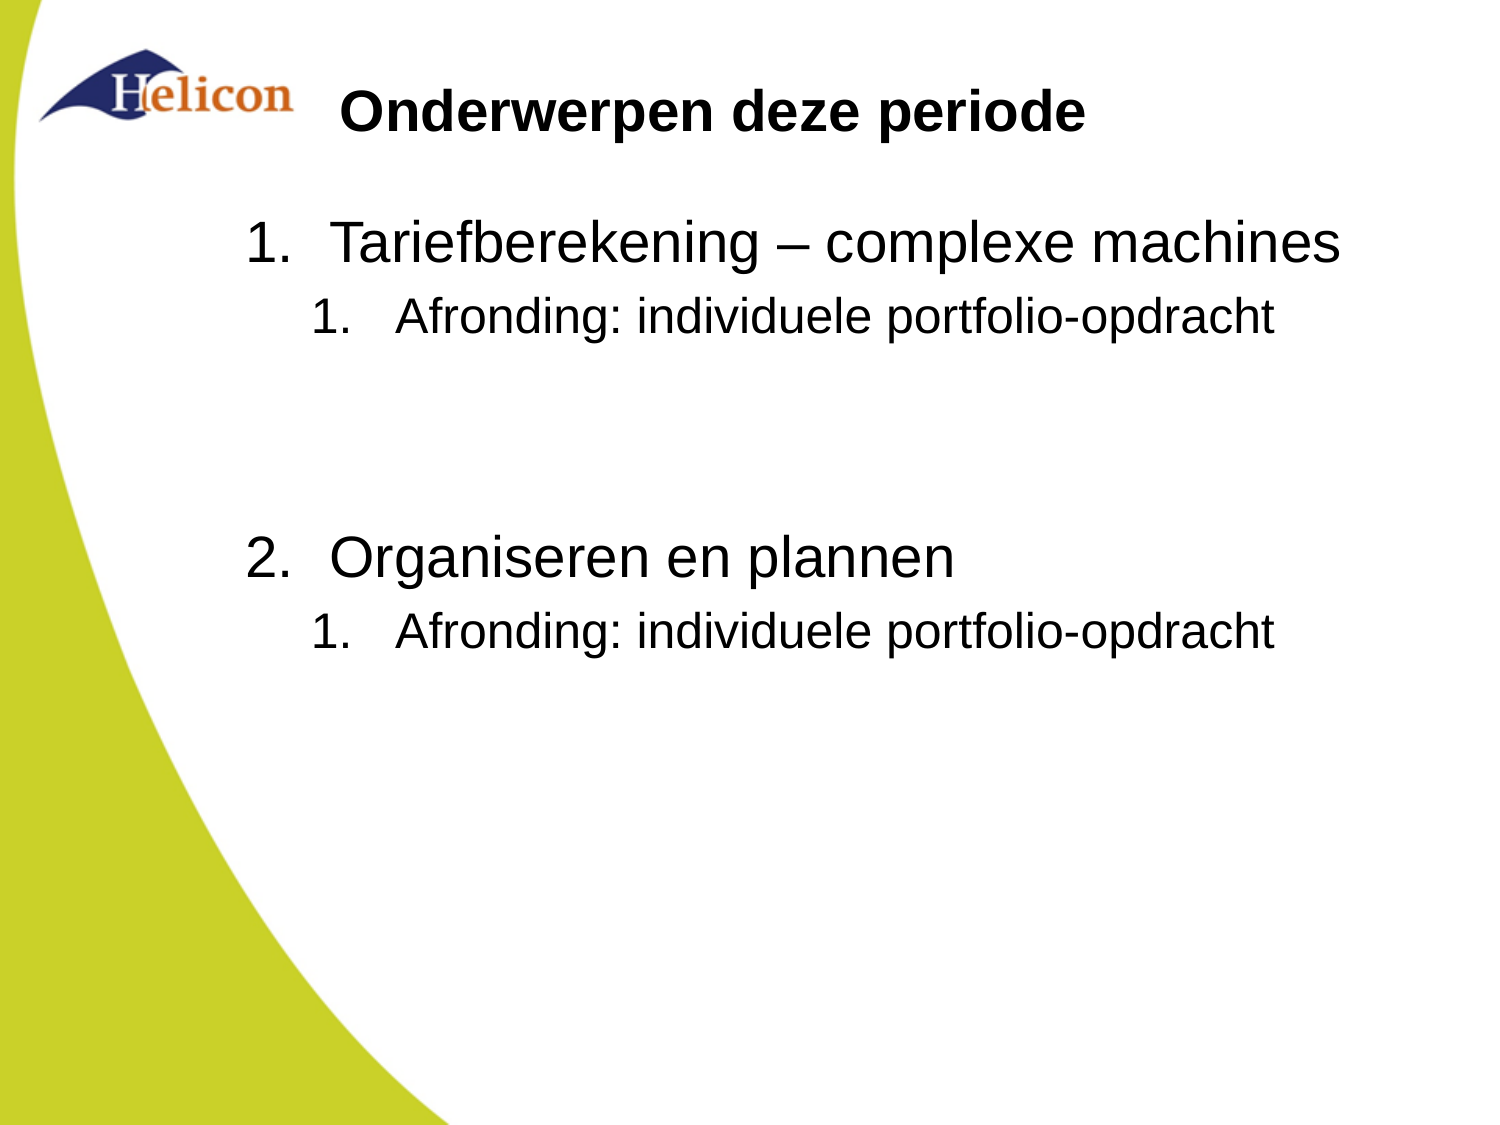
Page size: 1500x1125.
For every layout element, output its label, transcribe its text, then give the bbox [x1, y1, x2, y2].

title Onderwerpen deze periode [324, 54, 1415, 161]
list Tariefberekening – complexe machines Afronding: individuele portfolio-opdracht Organiseren en plannen Afronding: individuele portfolio-opdracht [230, 196, 1425, 1005]
picture [0, 0, 1500, 1125]
